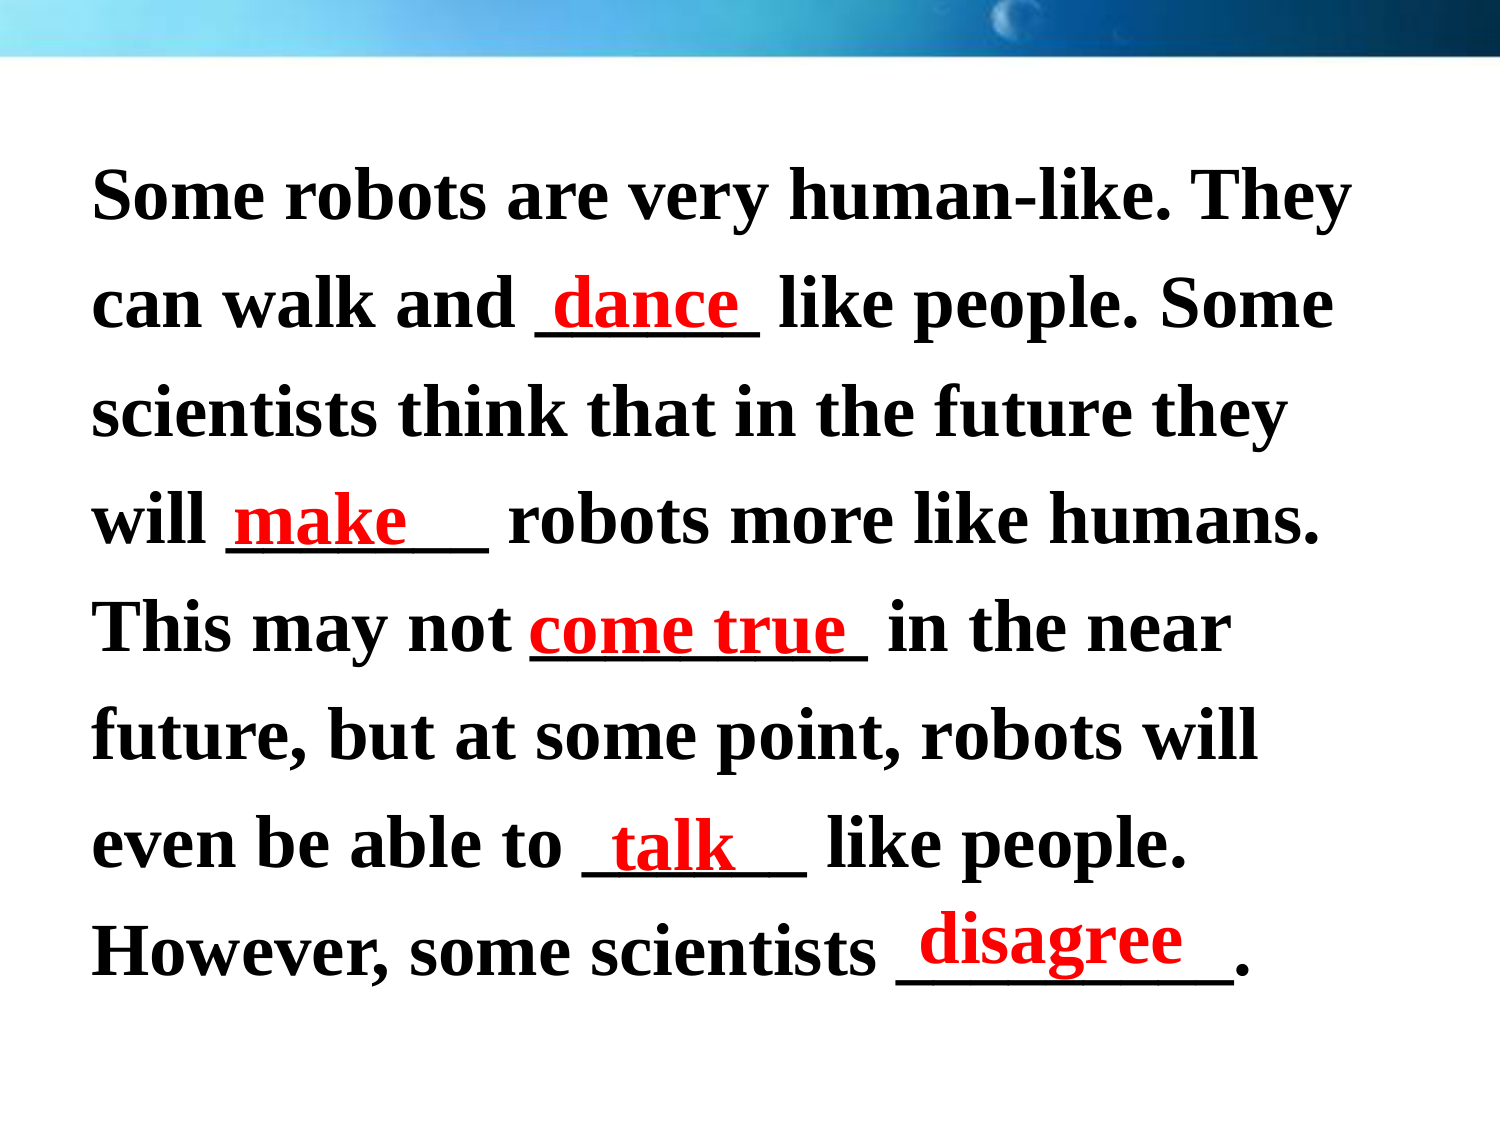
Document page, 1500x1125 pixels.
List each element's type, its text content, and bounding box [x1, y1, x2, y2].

text_box talk [596, 787, 821, 893]
picture [0, 0, 1500, 1125]
text_box make [218, 444, 502, 567]
text_box disagree [903, 881, 1264, 987]
text_box Some robots are very human-like. They can walk and ______ like people. Some scientists think that in the future they will _______ robots more like humans. This may not _________ in the near future, but at some point, robots will even be able to ______ like people. However, some scientists _________. [76, 119, 1424, 999]
text_box dance [537, 226, 762, 350]
text_box come true [513, 562, 898, 677]
